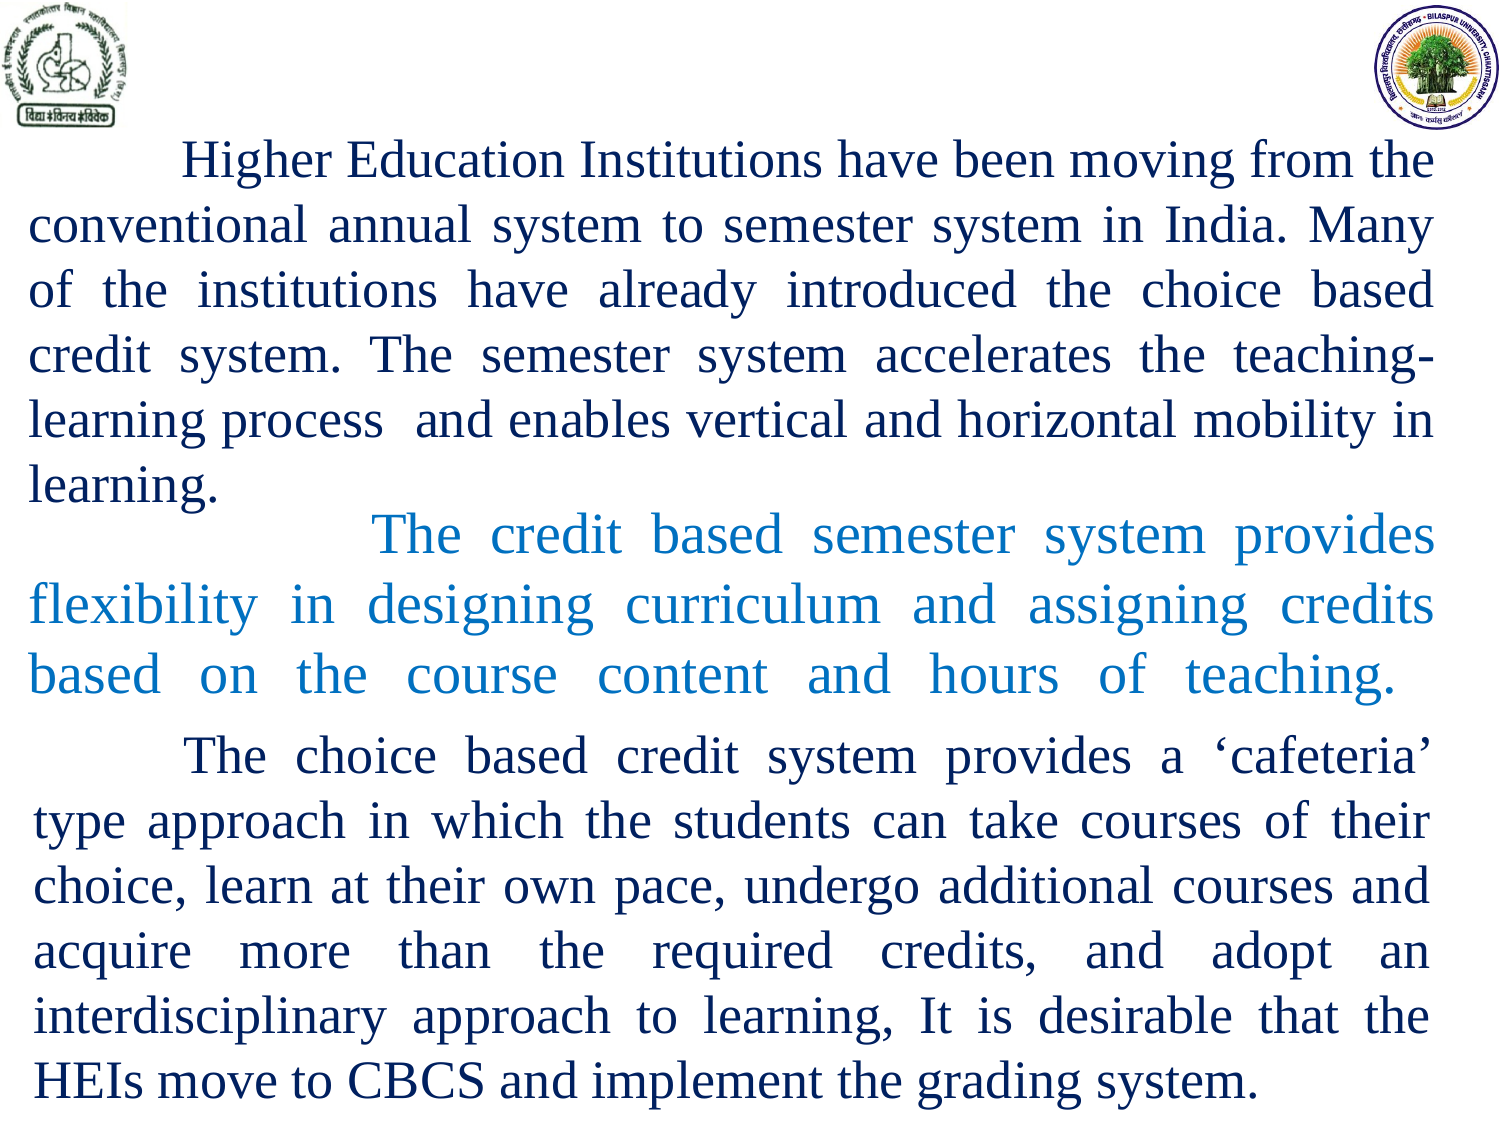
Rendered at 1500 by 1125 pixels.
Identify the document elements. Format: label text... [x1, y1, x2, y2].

text_box Higher Education Institutions have been moving from the conventional annual system to semester system in India. Many of the institutions have already introduced the choice based credit system. The semester system accelerates the teaching-learning process and enables vertical and horizontal mobility in learning. [13, 115, 1452, 487]
picture [1374, 5, 1500, 130]
text_box The credit based semester system provides flexibility in designing curriculum and assigning credits based on the course content and hours of teaching. [13, 487, 1452, 783]
picture [0, 2, 130, 130]
text_box The choice based credit system provides a ‘cafeteria’ type approach in which the students can take courses of their choice, learn at their own pace, undergo additional courses and acquire more than the required credits, and adopt an interdisciplinary approach to learning, It is desirable that the HEIs move to CBCS and implement the grading system. [18, 712, 1448, 1117]
